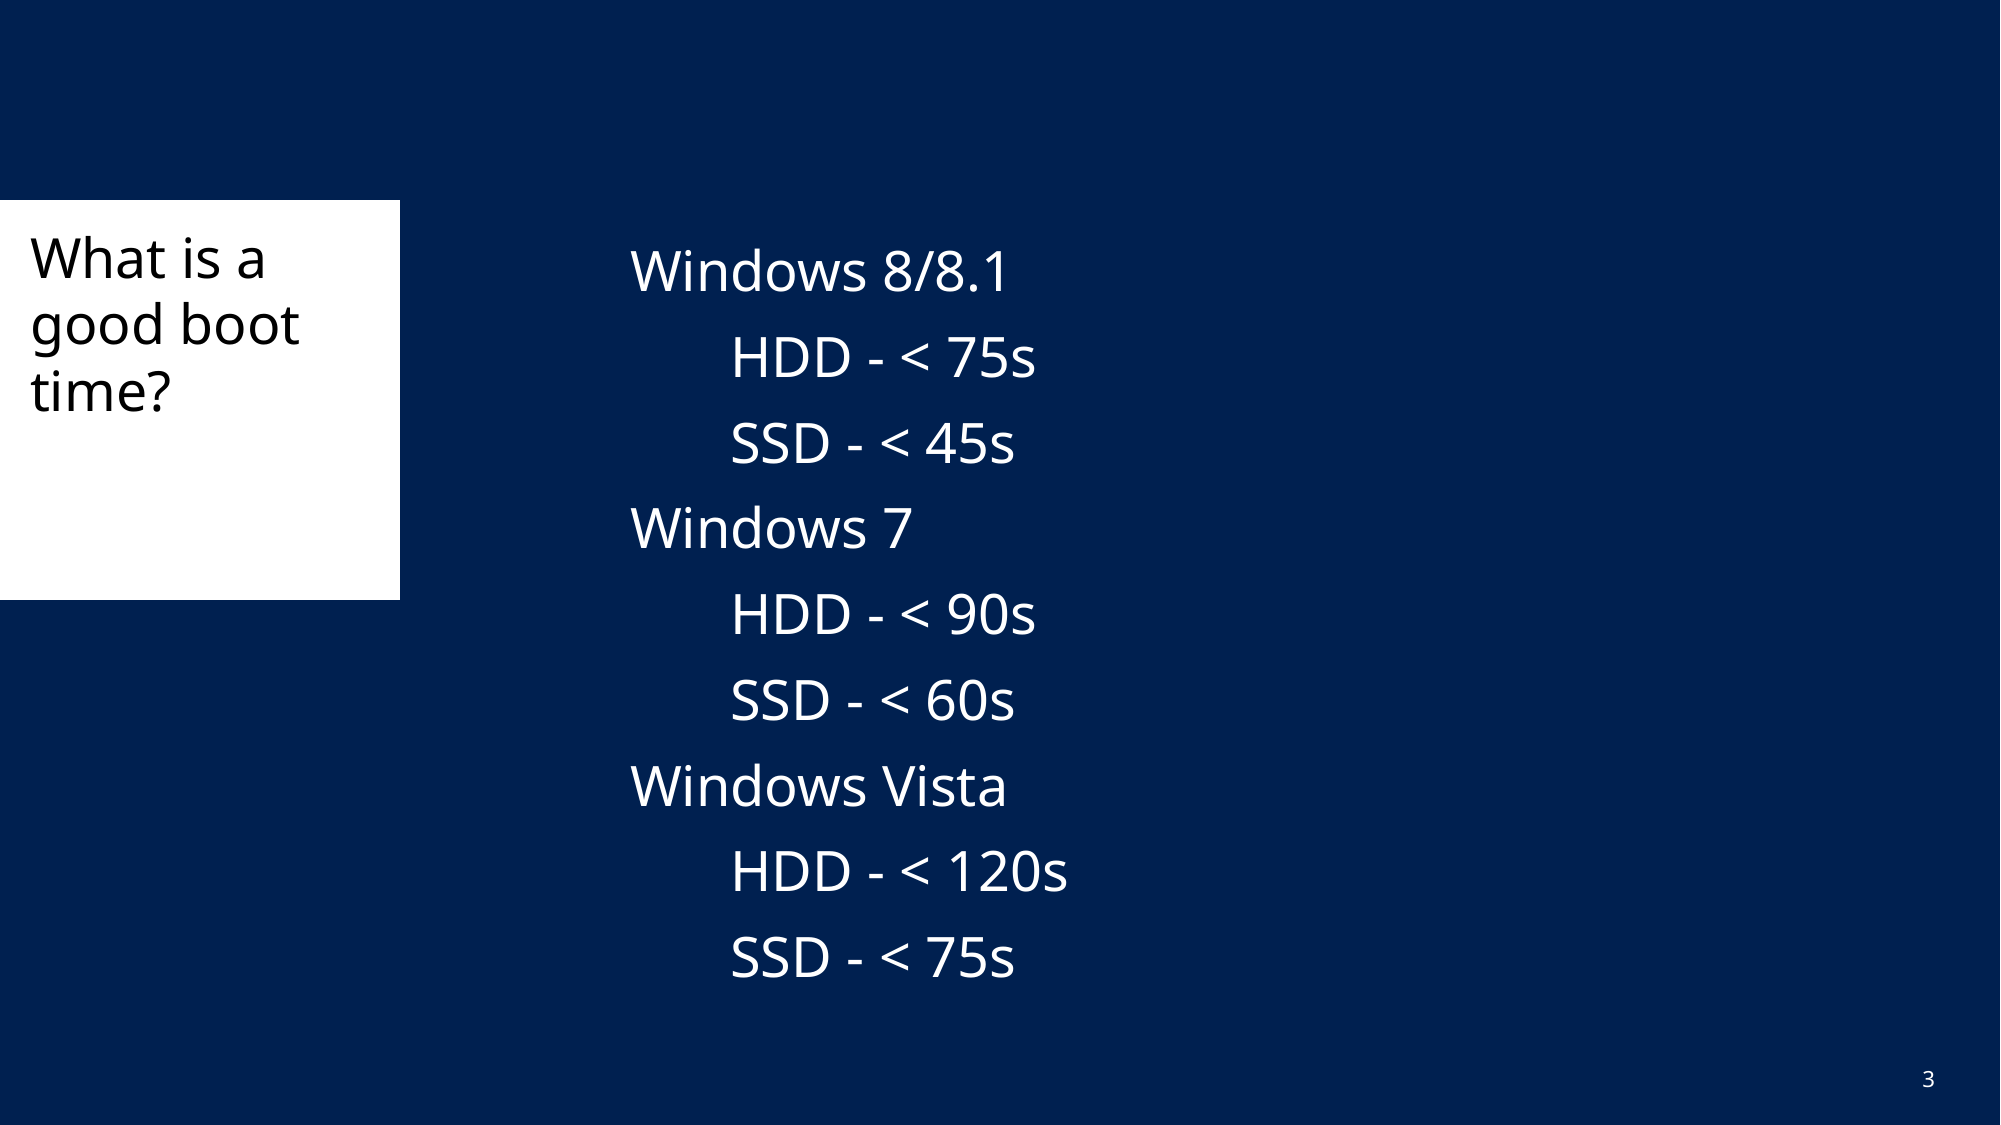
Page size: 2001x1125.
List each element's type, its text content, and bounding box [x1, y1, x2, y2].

list Windows 8/8.1 HDD - < 75s SSD - < 45s Windows 7 HDD - < 90s SSD - < 60s Windows Vista HDD - < 120s SSD - < 75s [600, 200, 1950, 1000]
title What is a good boot time? [0, 200, 400, 600]
slide_number 3 [1483, 1042, 1950, 1103]
